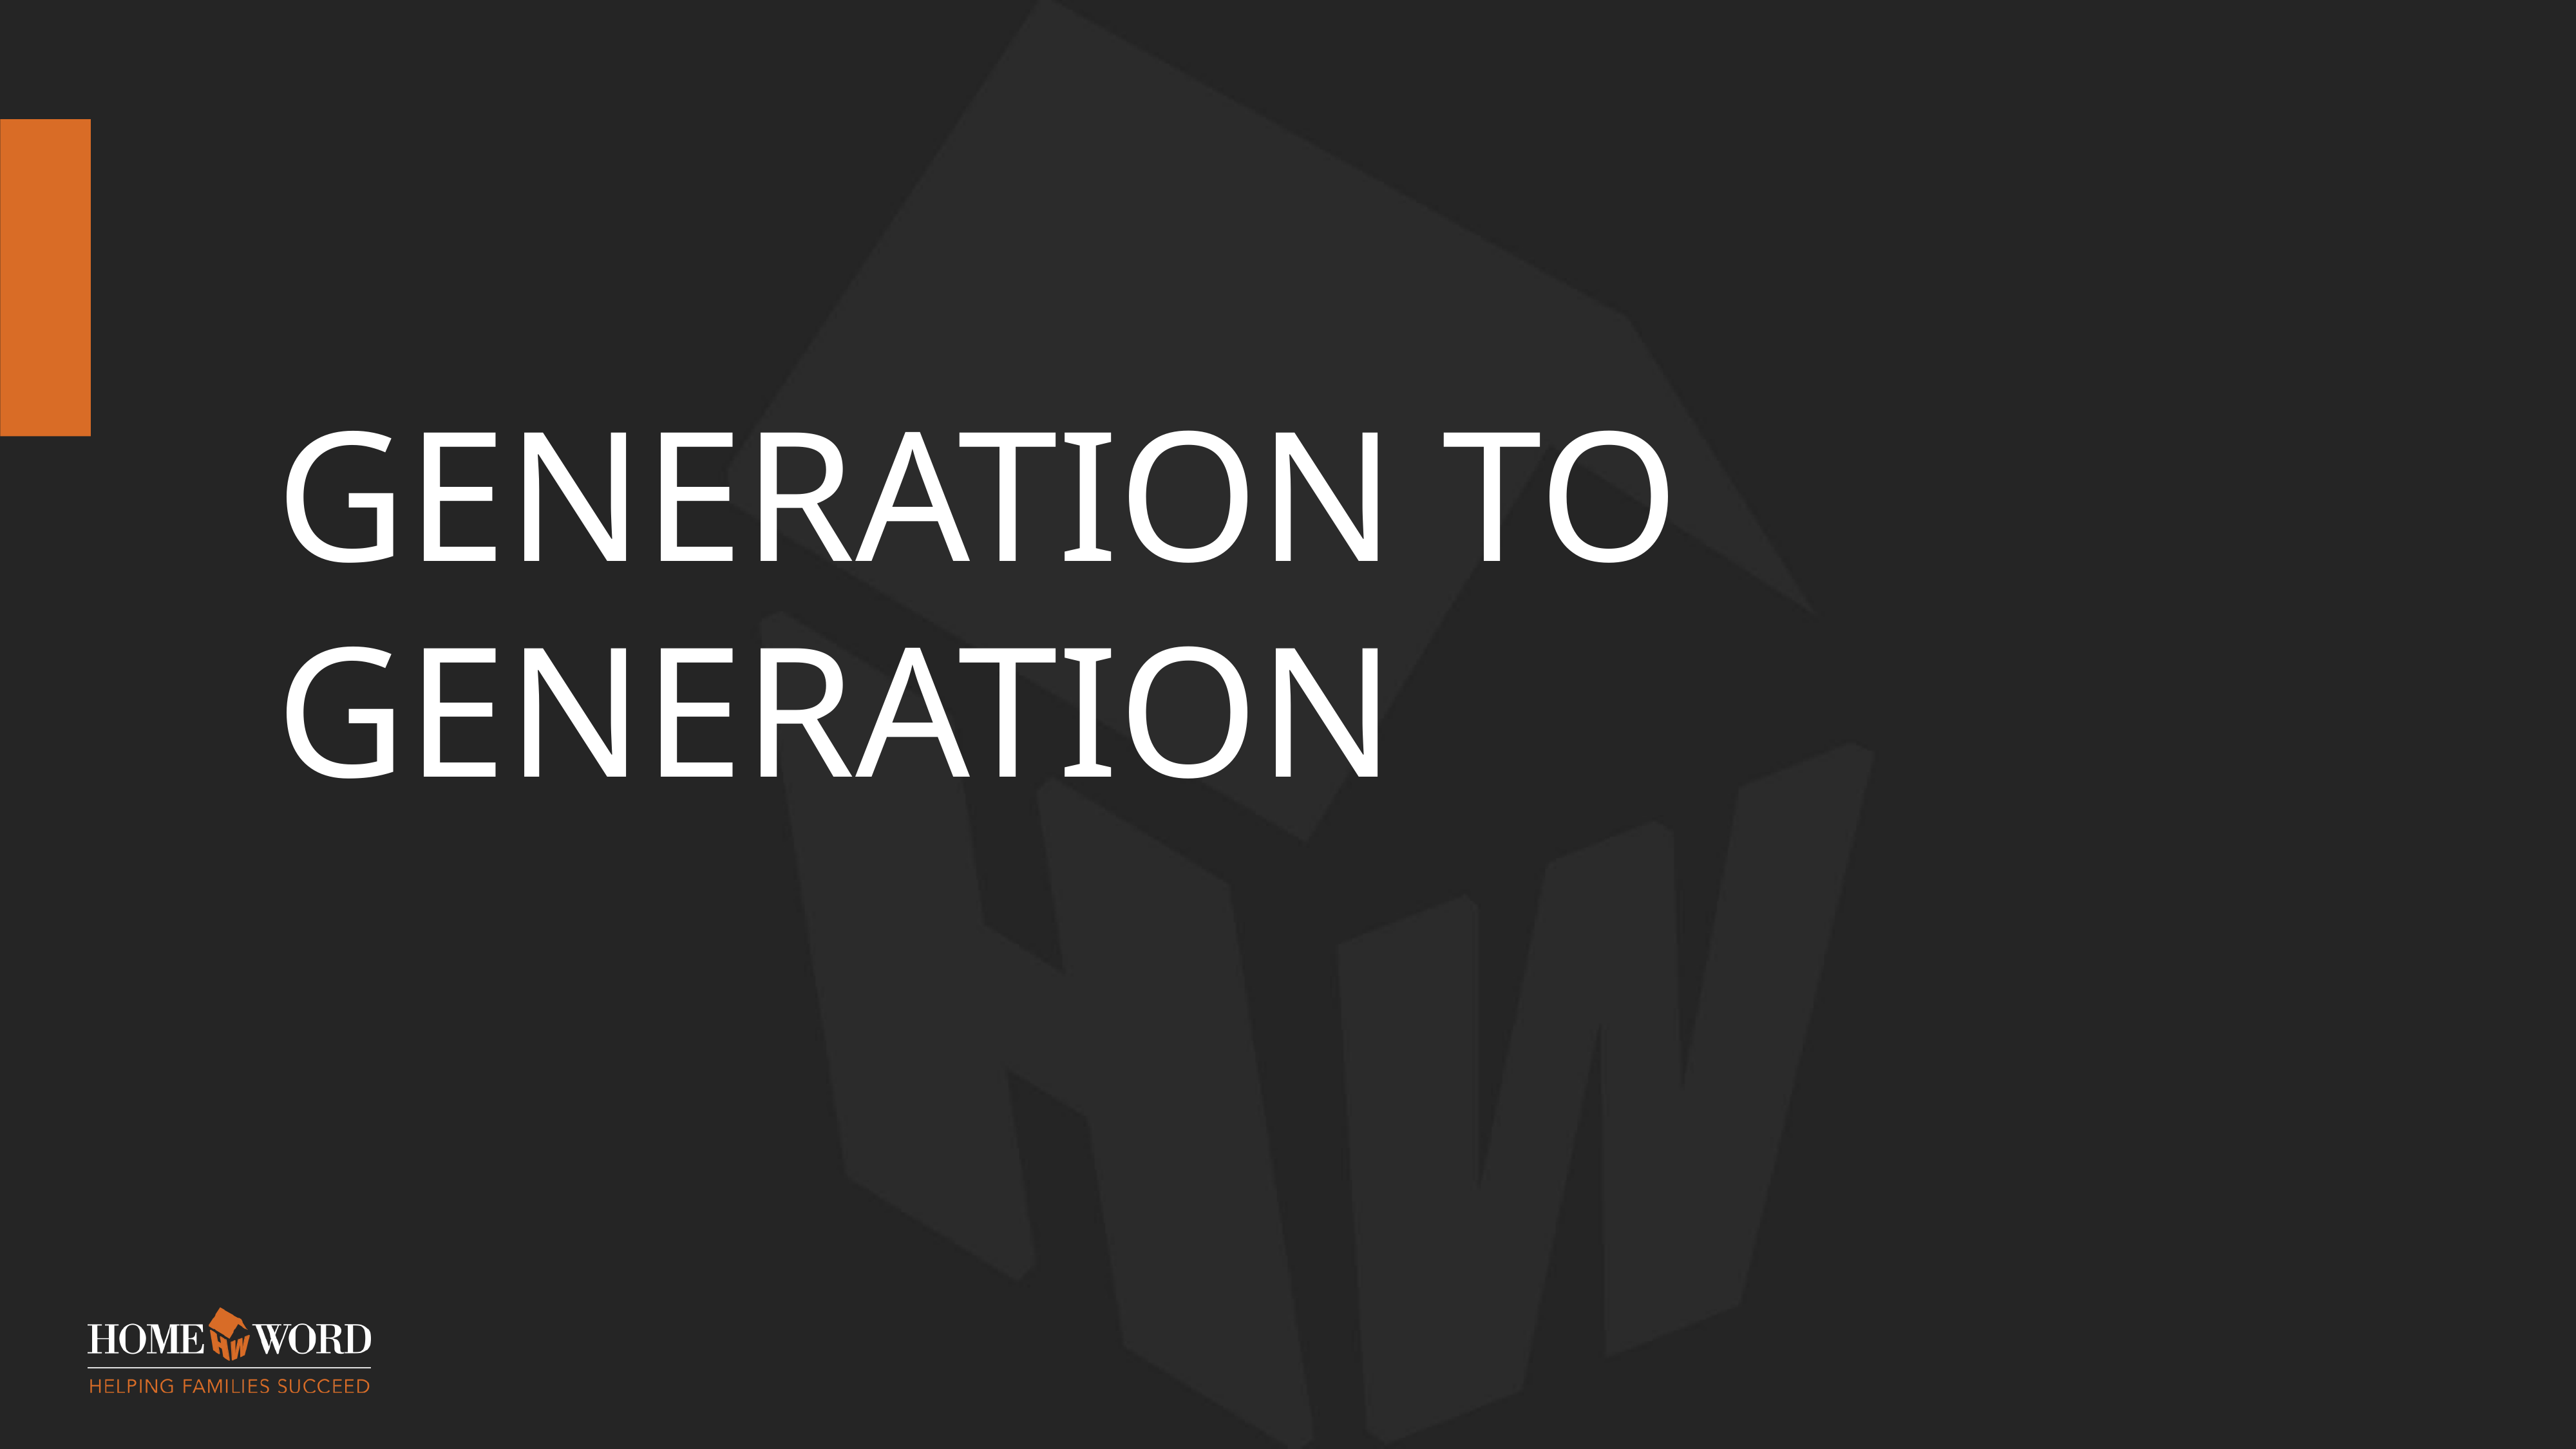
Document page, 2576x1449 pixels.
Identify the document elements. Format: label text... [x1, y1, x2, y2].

picture [0, 0, 2576, 1449]
title GENERATION TO GENERATION [270, 375, 2087, 1074]
